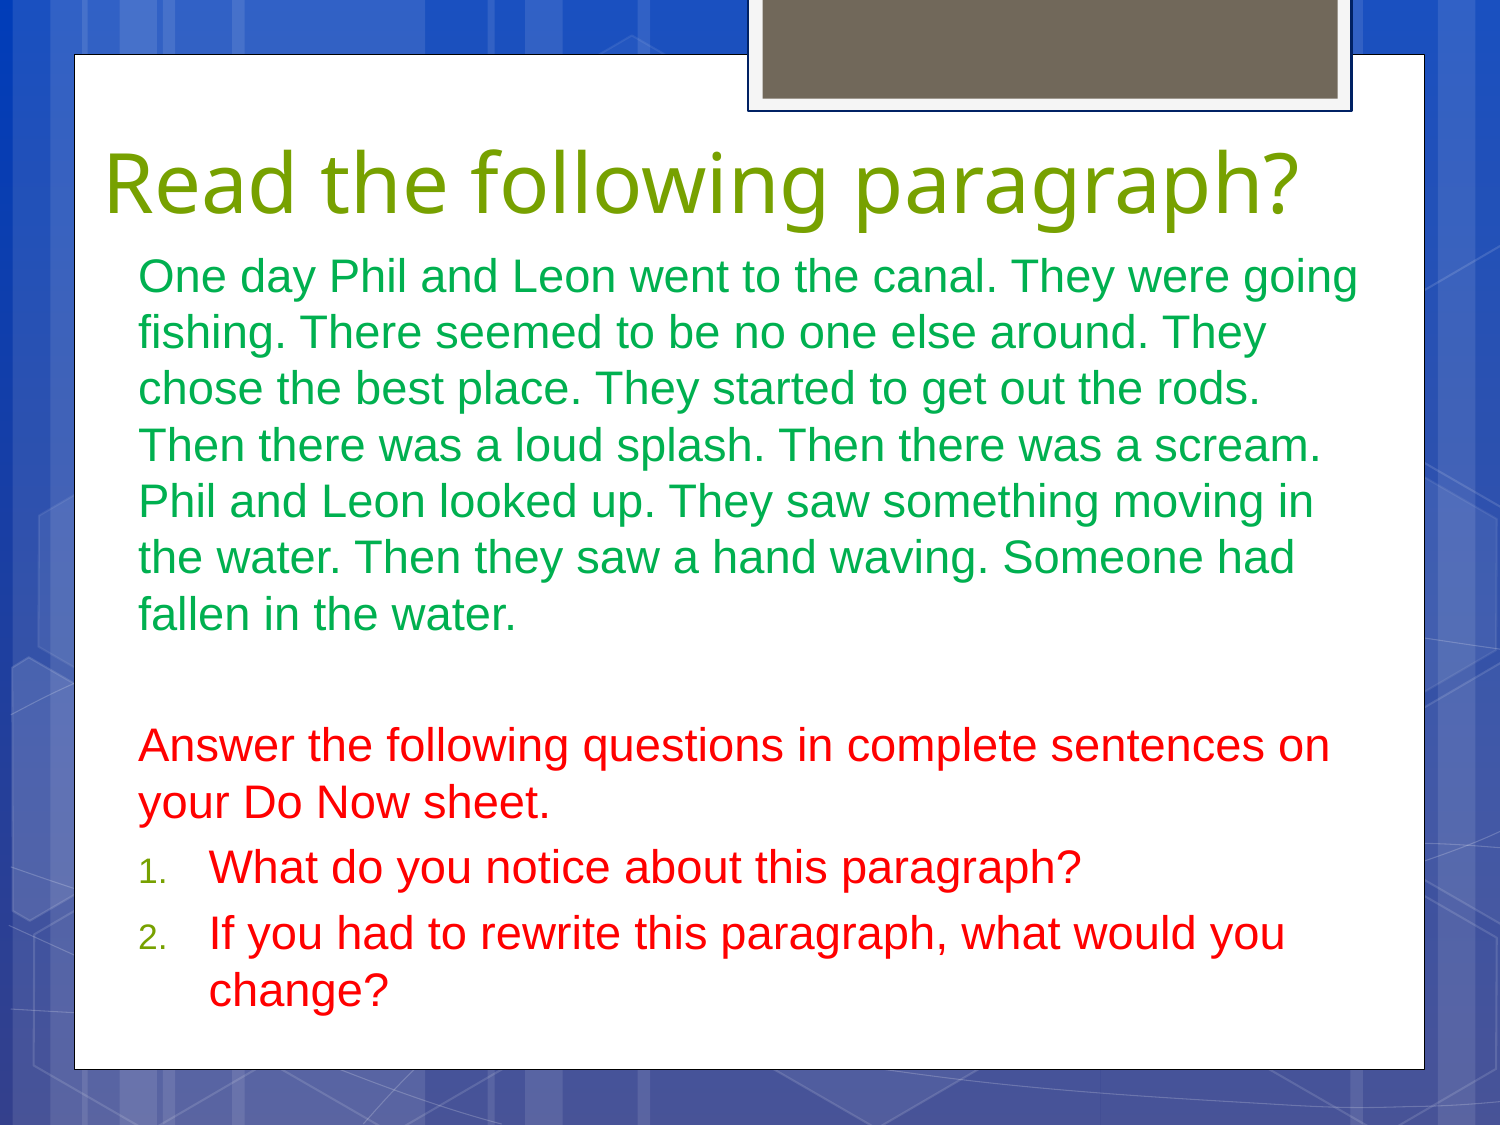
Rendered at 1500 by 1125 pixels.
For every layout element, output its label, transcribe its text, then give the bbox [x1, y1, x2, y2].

list One day Phil and Leon went to the canal. They were going fishing. There seemed to be no one else around. They chose the best place. They started to get out the rods. Then there was a loud splash. Then there was a scream. Phil and Leon looked up. They saw something moving in the water. Then they saw a hand waving. Someone had fallen in the water. Answer the following questions in complete sentences on your Do Now sheet. What do you notice about this paragraph? If you had to rewrite this paragraph, what would you change? [112, 237, 1388, 1025]
title Read the following paragraph? [87, 50, 1413, 238]
